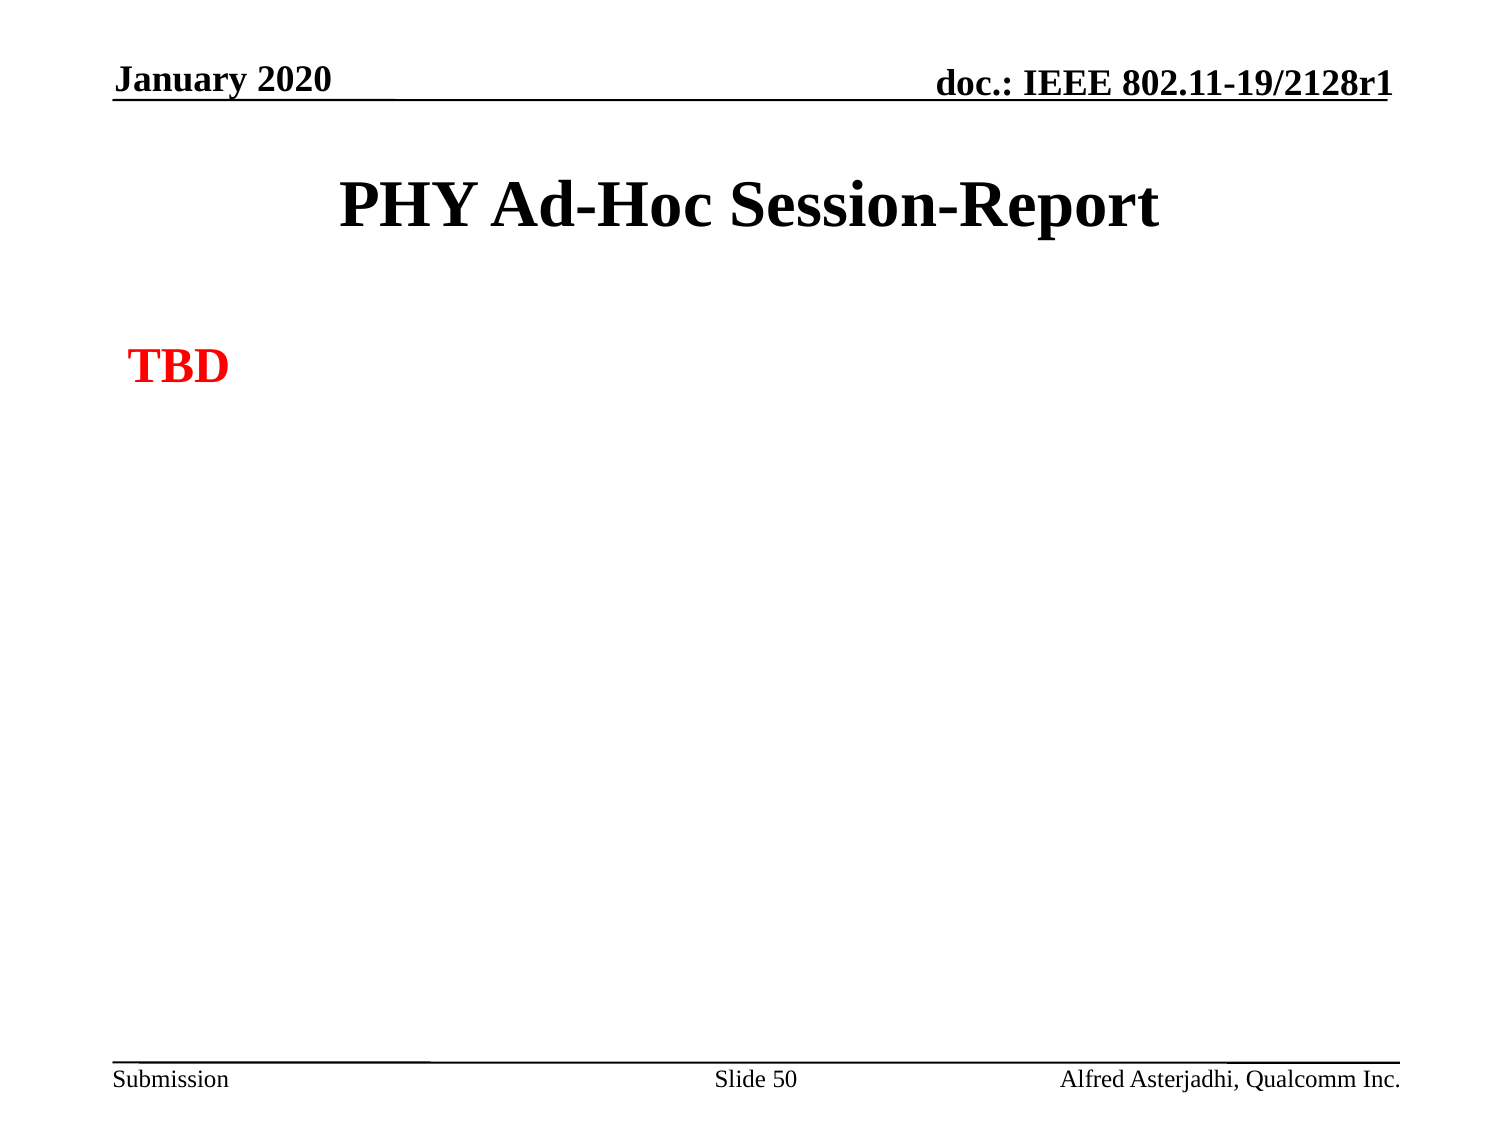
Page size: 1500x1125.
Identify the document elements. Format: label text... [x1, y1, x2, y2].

title PHY Ad-Hoc Session-Report [112, 112, 1388, 288]
footer Alfred Asterjadhi, Qualcomm Inc. [878, 1061, 1402, 1093]
list TBD [112, 324, 1388, 1000]
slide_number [114, 54, 493, 100]
slide_number Slide 50 [712, 1061, 800, 1123]
